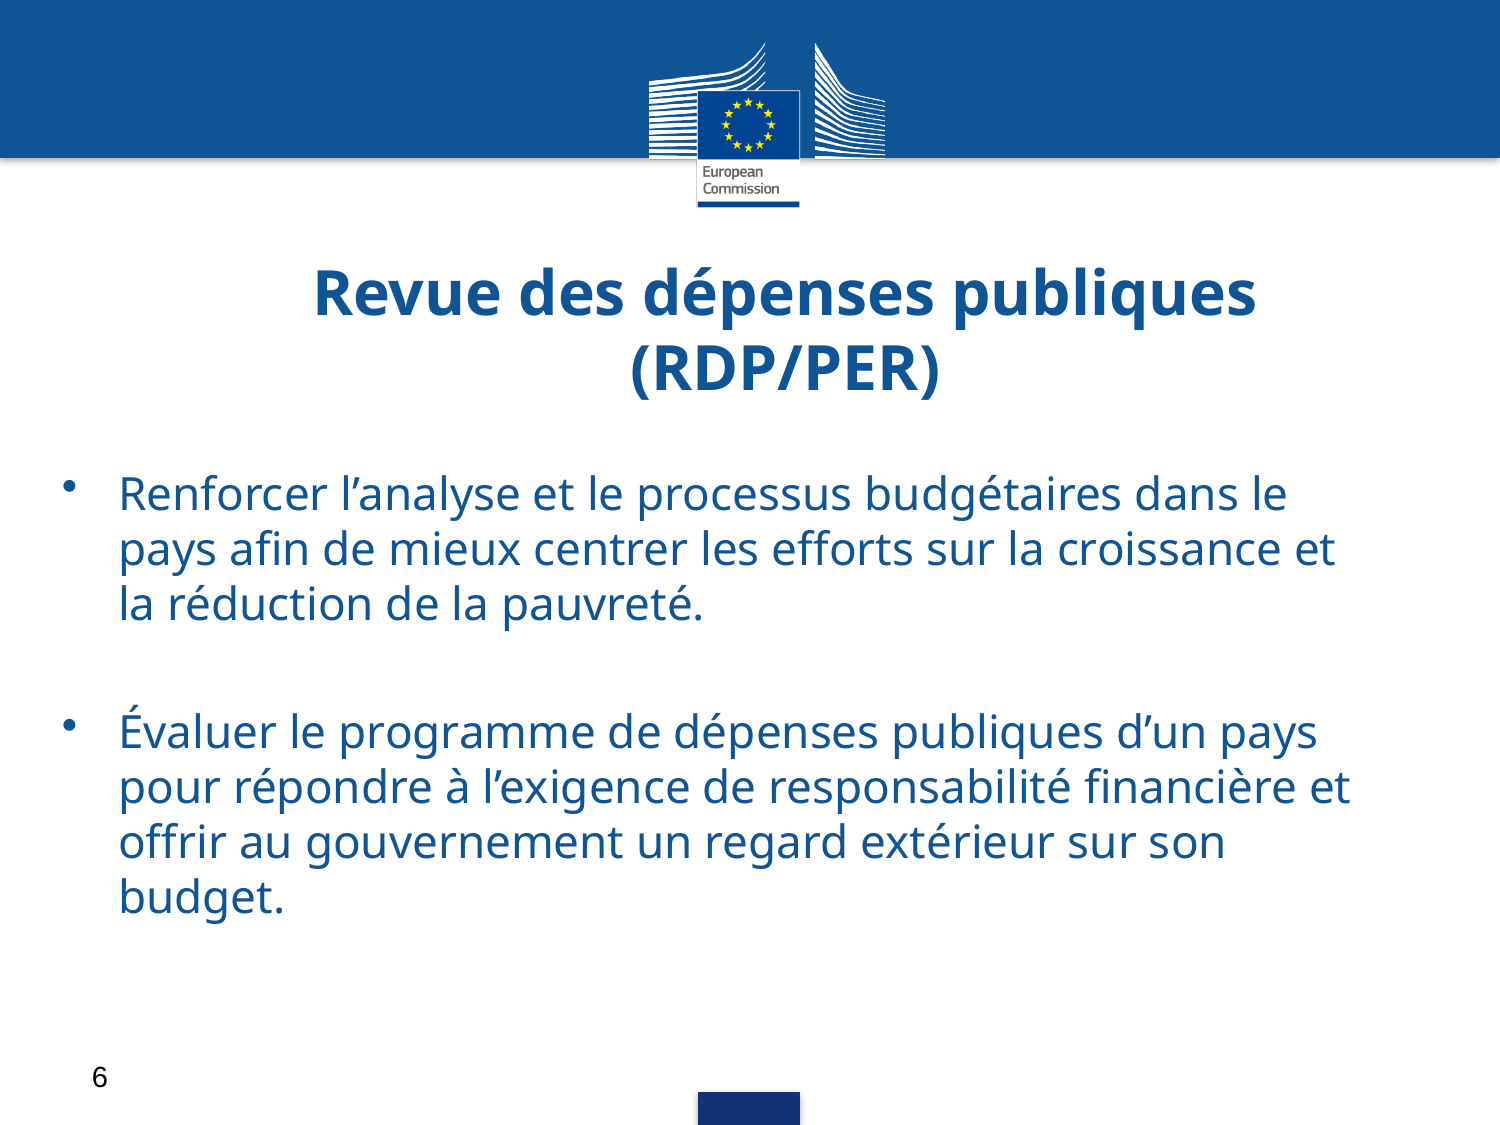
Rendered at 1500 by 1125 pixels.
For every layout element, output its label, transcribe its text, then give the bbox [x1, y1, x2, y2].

picture [649, 42, 885, 208]
slide_number 6 [76, 1022, 553, 1102]
list Renforcer l’analyse et le processus budgétaires dans le pays afin de mieux centrer les efforts sur la croissance et la réduction de la pauvreté. Évaluer le programme de dépenses publiques d’un pays pour répondre à l’exigence de responsabilité financière et offrir au gouvernement un regard extérieur sur son budget. [46, 456, 1398, 960]
title Revue des dépenses publiques (RDP/PER) [116, 234, 1395, 423]
